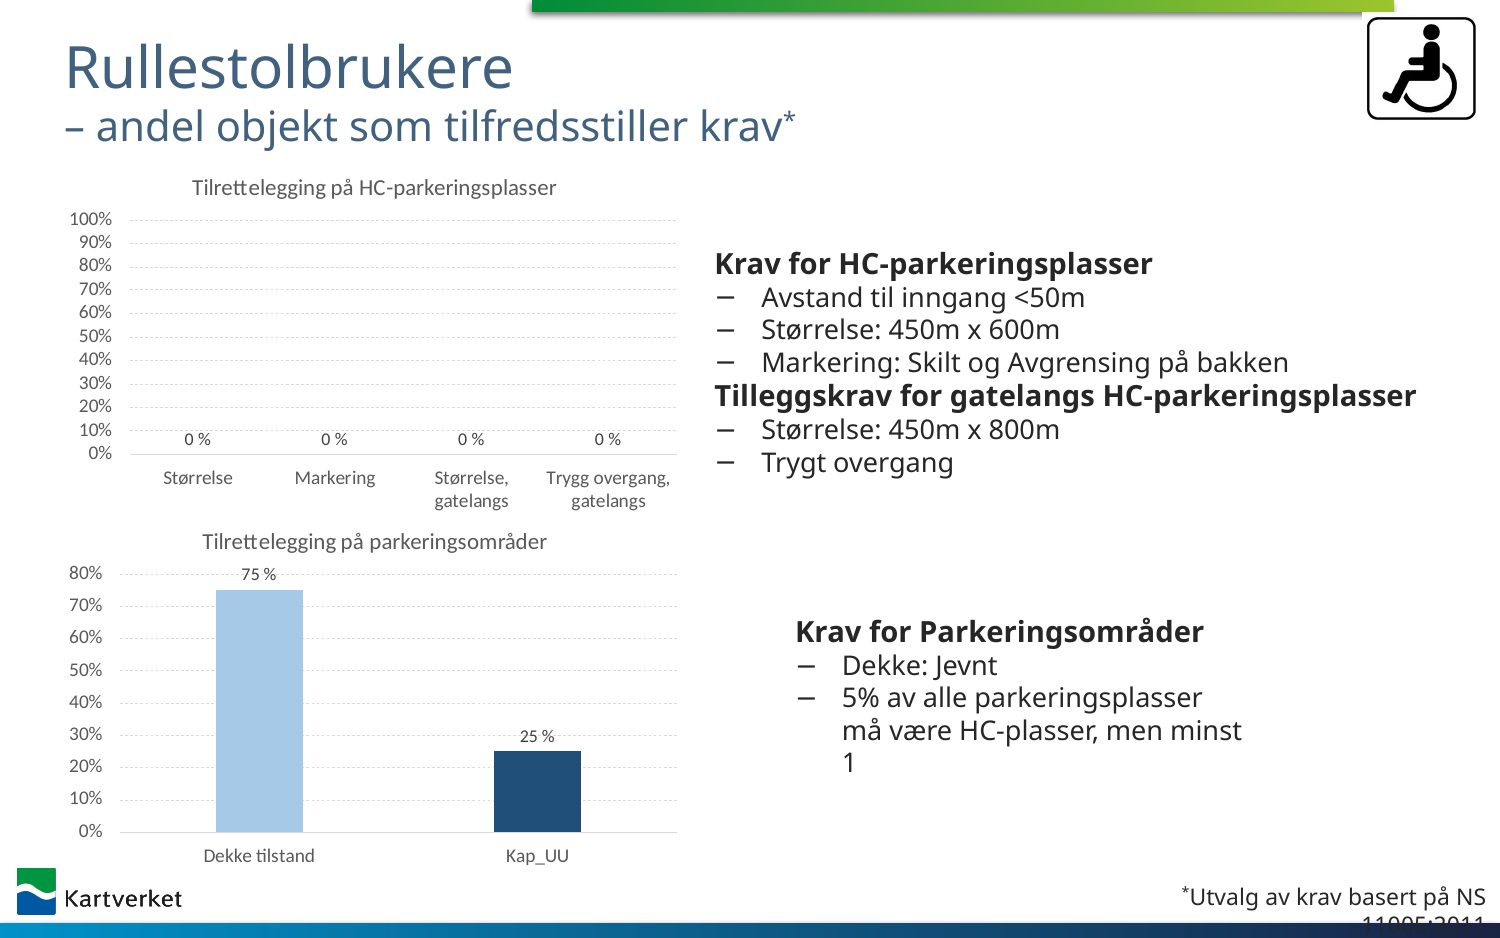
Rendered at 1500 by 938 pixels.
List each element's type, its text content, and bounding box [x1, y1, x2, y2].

text_box Krav for Parkeringsområder Dekke: Jevnt 5% av alle parkeringsplasser må være HC-plasser, men minst 1 [780, 605, 1261, 786]
picture [62, 520, 688, 874]
picture [1362, 12, 1481, 126]
text_box *Utvalg av krav basert på NS 11005:2011 [1068, 873, 1500, 938]
text_box Rullestolbrukere – andel objekt som tilfredsstiller krav* [49, 25, 1431, 158]
text_box Krav for HC-parkeringsplasser Avstand til inngang <50m Størrelse: 450m x 600m Markering: Skilt og Avgrensing på bakken Tilleggskrav for gatelangs HC-parkeringsplasser Størrelse: 450m x 800m Trygt overgang [699, 237, 1433, 485]
picture [62, 166, 688, 519]
